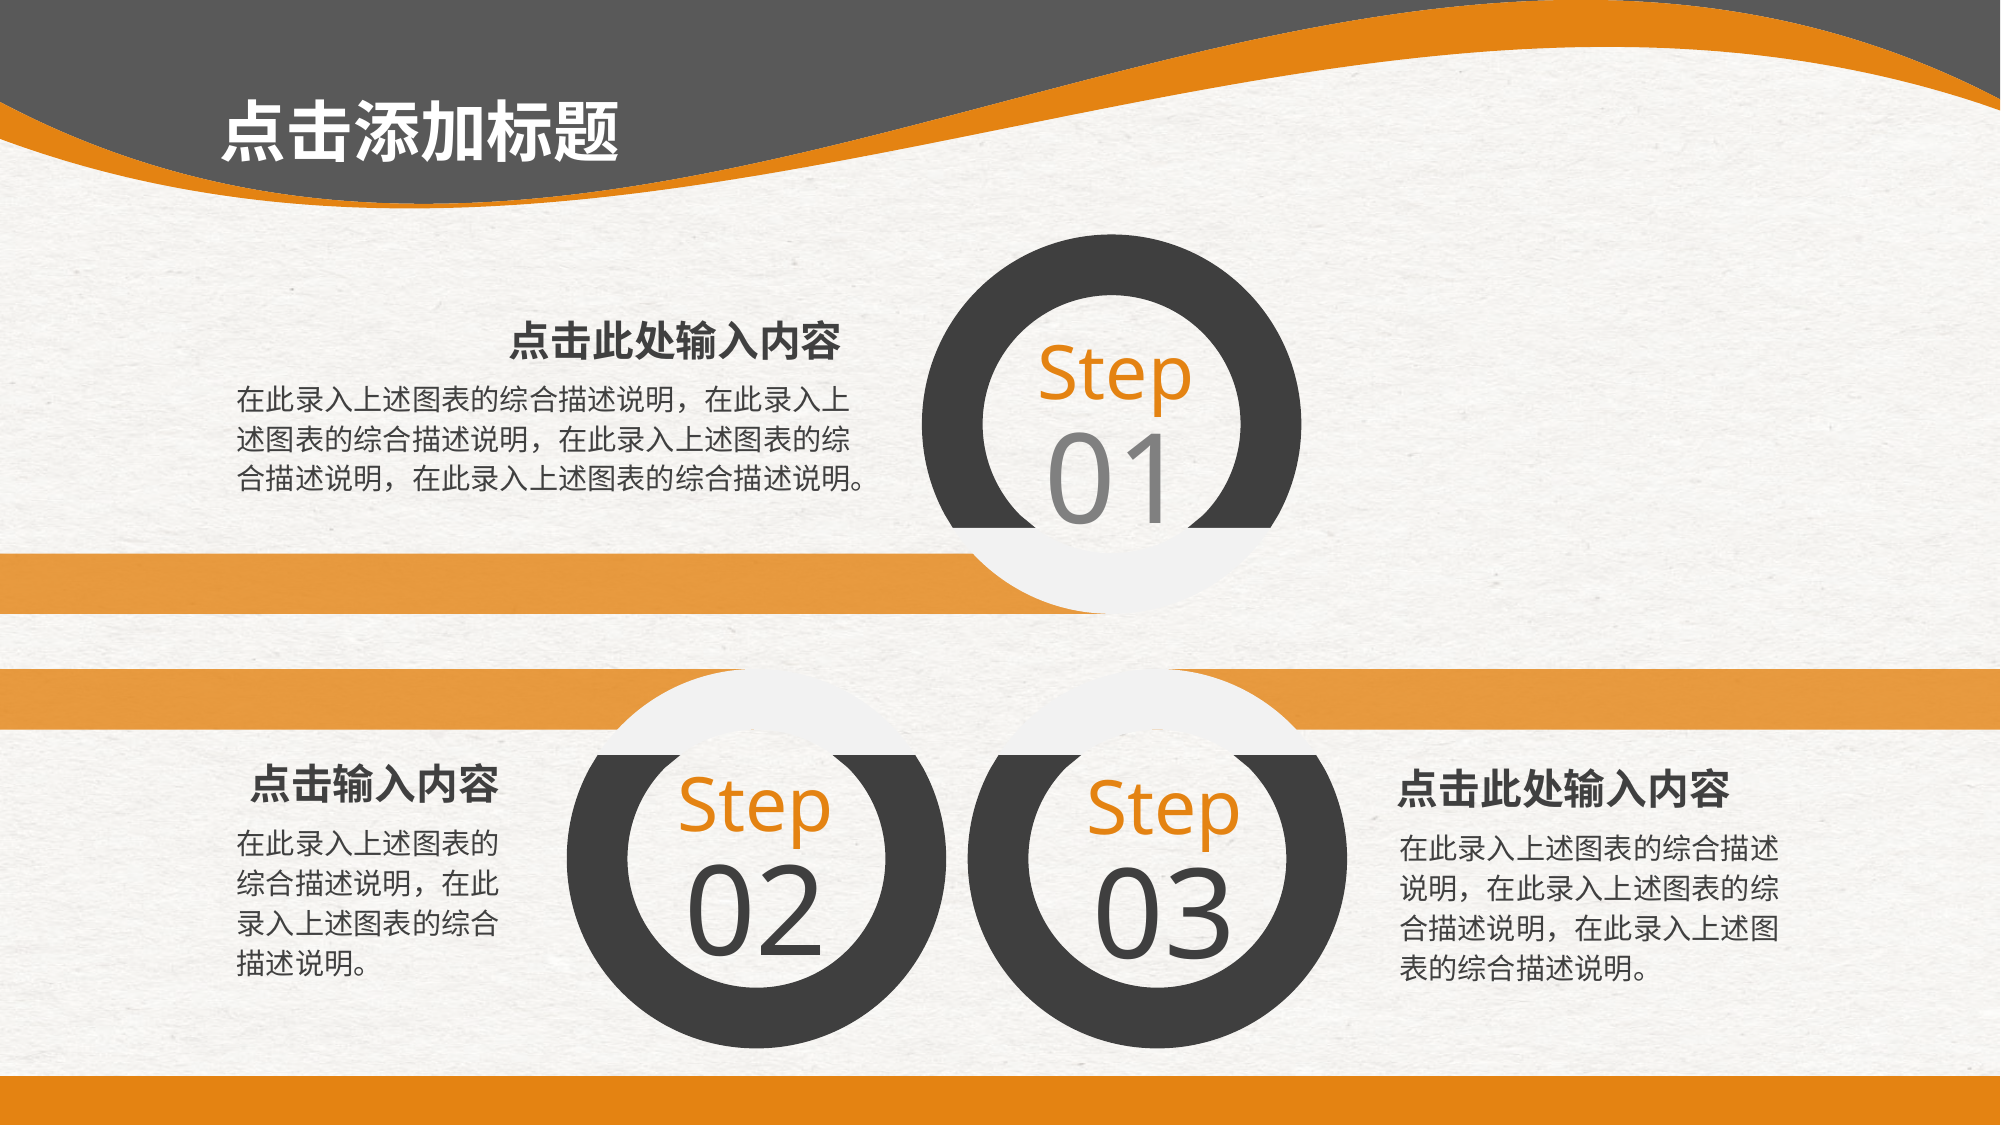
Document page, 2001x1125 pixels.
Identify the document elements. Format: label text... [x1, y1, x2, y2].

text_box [921, 234, 1302, 614]
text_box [967, 669, 1348, 1049]
text_box 点击此处输入内容 [433, 307, 858, 368]
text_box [566, 669, 947, 1049]
text_box 点击此处输入内容 [1351, 755, 1777, 820]
text_box 在此录入上述图表的综合描述说明，在此录入上述图表的综合描述说明。 [221, 813, 527, 988]
text_box 在此录入上述图表的综合描述说明，在此录入上述图表的综合描述说明，在此录入上述图表的综合描述说明。 [1384, 818, 1809, 993]
text_box 点击添加标题 [204, 82, 636, 178]
text_box 在此录入上述图表的描述说明，在此录入上述图表的描述说明，在此录入上述图表的描述说明，在此录入上述图表的描述说明，在此录入描述说明。 您的内容打在这里，或者通过复制您的文本后，在此框中选择粘贴，并选择只保留文字。您的内容打在这里，或者通过复制您的文本后。 [0, 47, 2000, 1076]
text_box [0, 668, 750, 731]
text_box 点击输入内容 [162, 750, 566, 816]
text_box [1163, 668, 2000, 731]
text_box 在此录入上述图表的综合描述说明，在此录入上述图表的综合描述说明，在此录入上述图表的综合描述说明，在此录入上述图表的综合描述说明。 [221, 368, 874, 503]
text_box [0, 553, 1106, 615]
